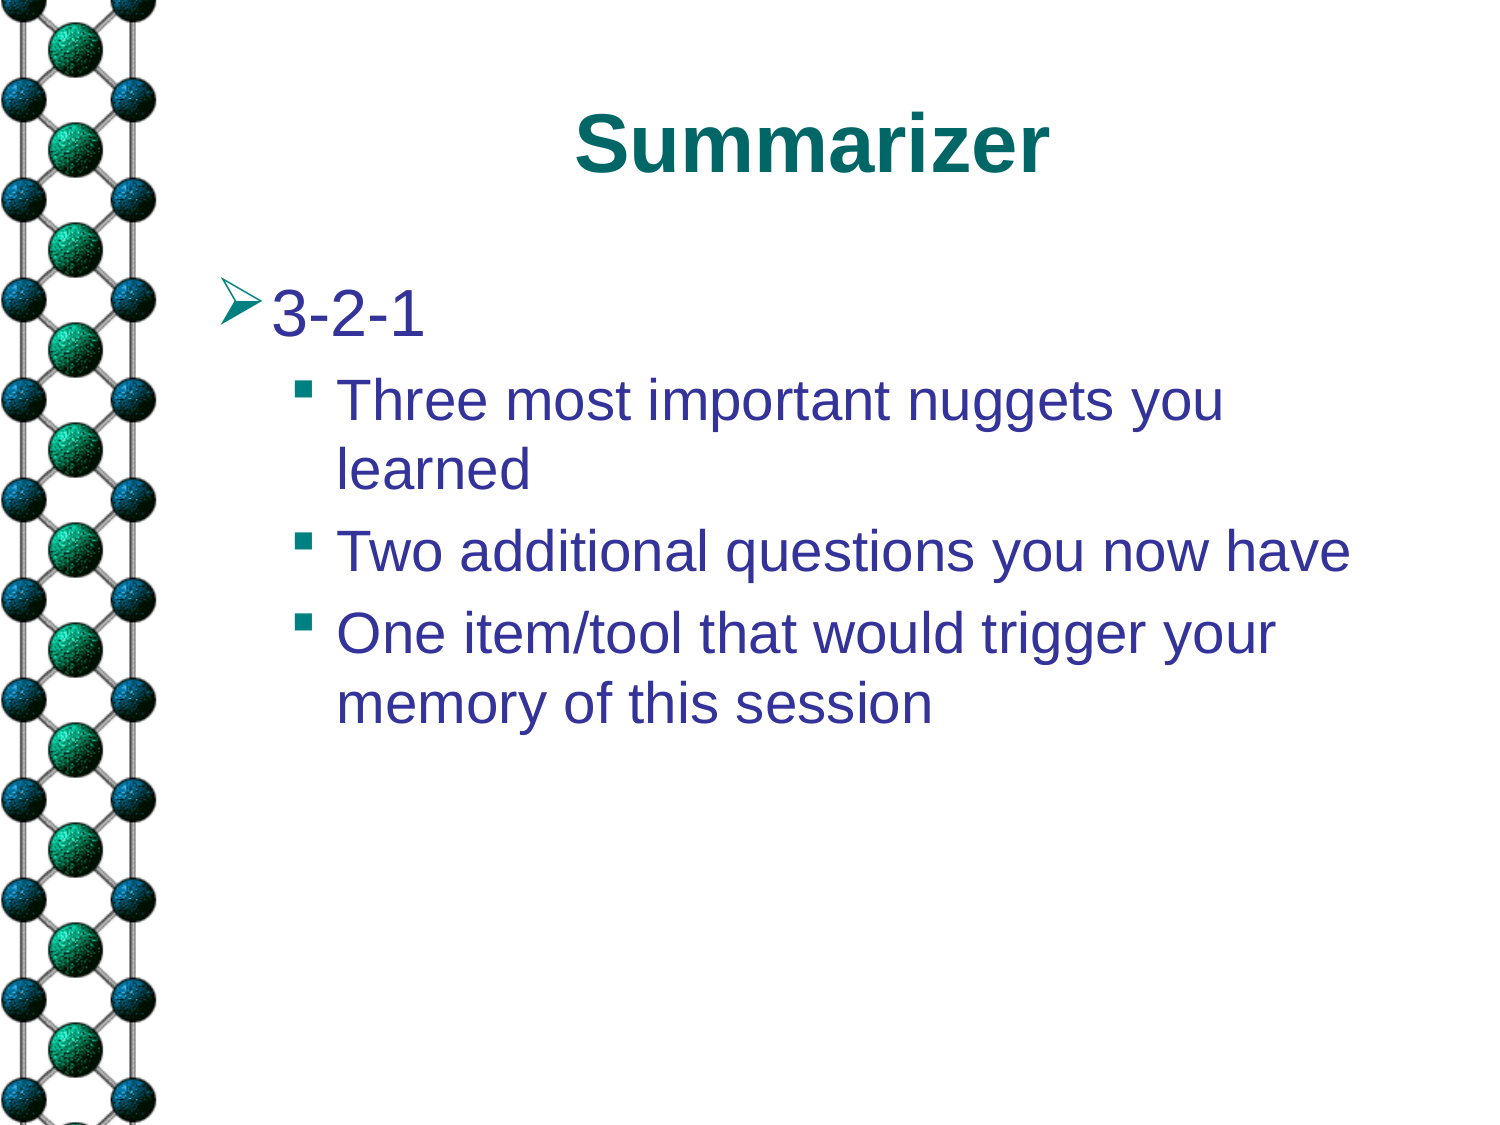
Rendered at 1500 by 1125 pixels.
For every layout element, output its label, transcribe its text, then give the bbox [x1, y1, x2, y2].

list 3-2-1 Three most important nuggets you learned Two additional questions you now have One item/tool that would trigger your memory of this session [199, 262, 1401, 1006]
picture [0, 0, 1500, 1125]
title Summarizer [199, 44, 1426, 233]
